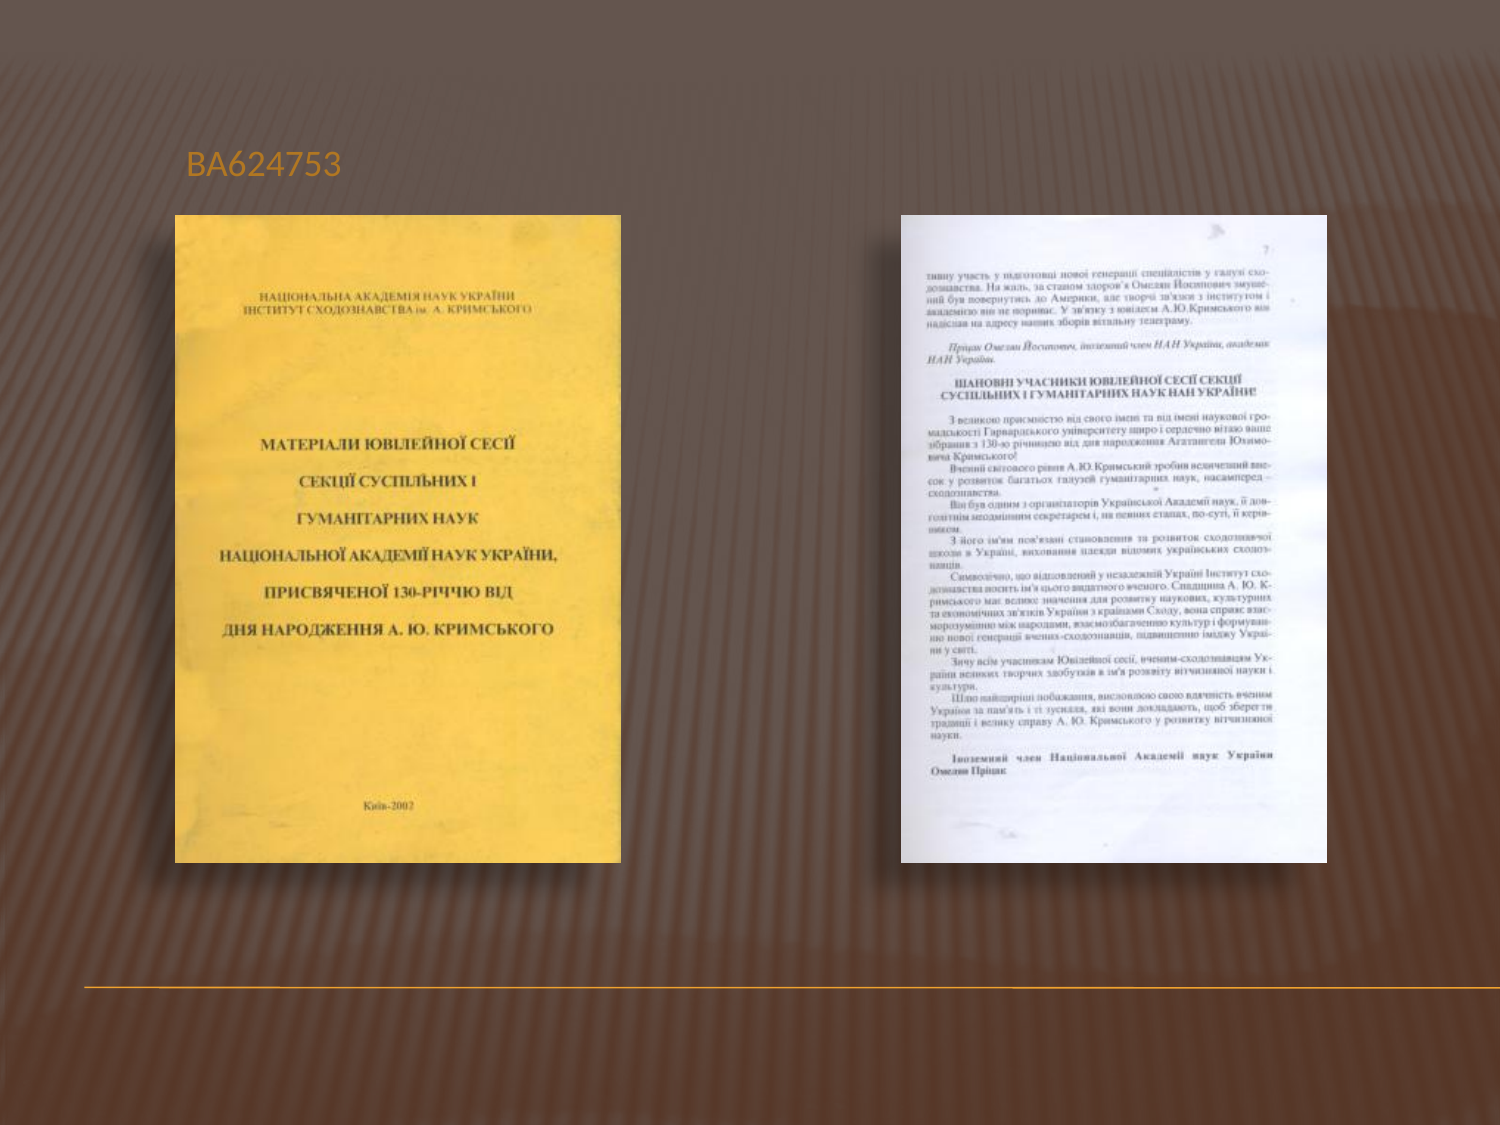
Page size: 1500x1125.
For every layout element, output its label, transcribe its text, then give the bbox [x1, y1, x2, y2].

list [901, 215, 1328, 863]
list ВА624753 [171, 109, 750, 215]
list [174, 215, 622, 863]
